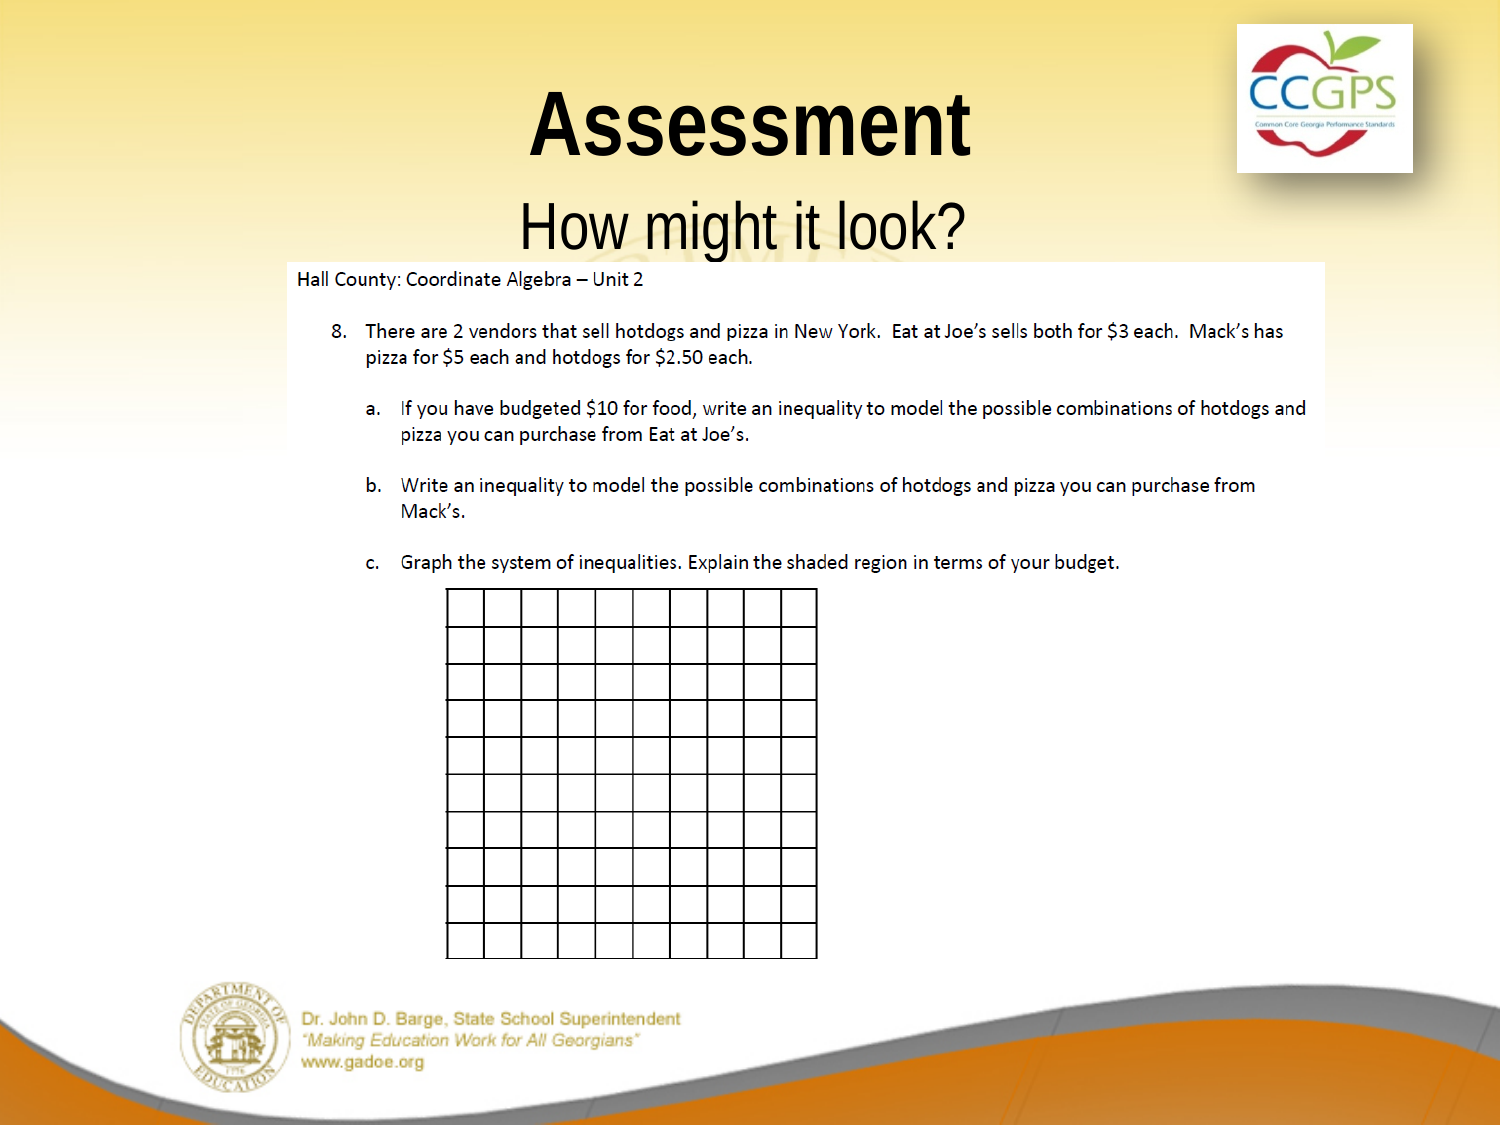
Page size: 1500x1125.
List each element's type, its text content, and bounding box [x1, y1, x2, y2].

picture [0, 0, 1500, 1125]
subtitle How might it look? [49, 174, 1438, 926]
title Assessment [112, 74, 1220, 163]
